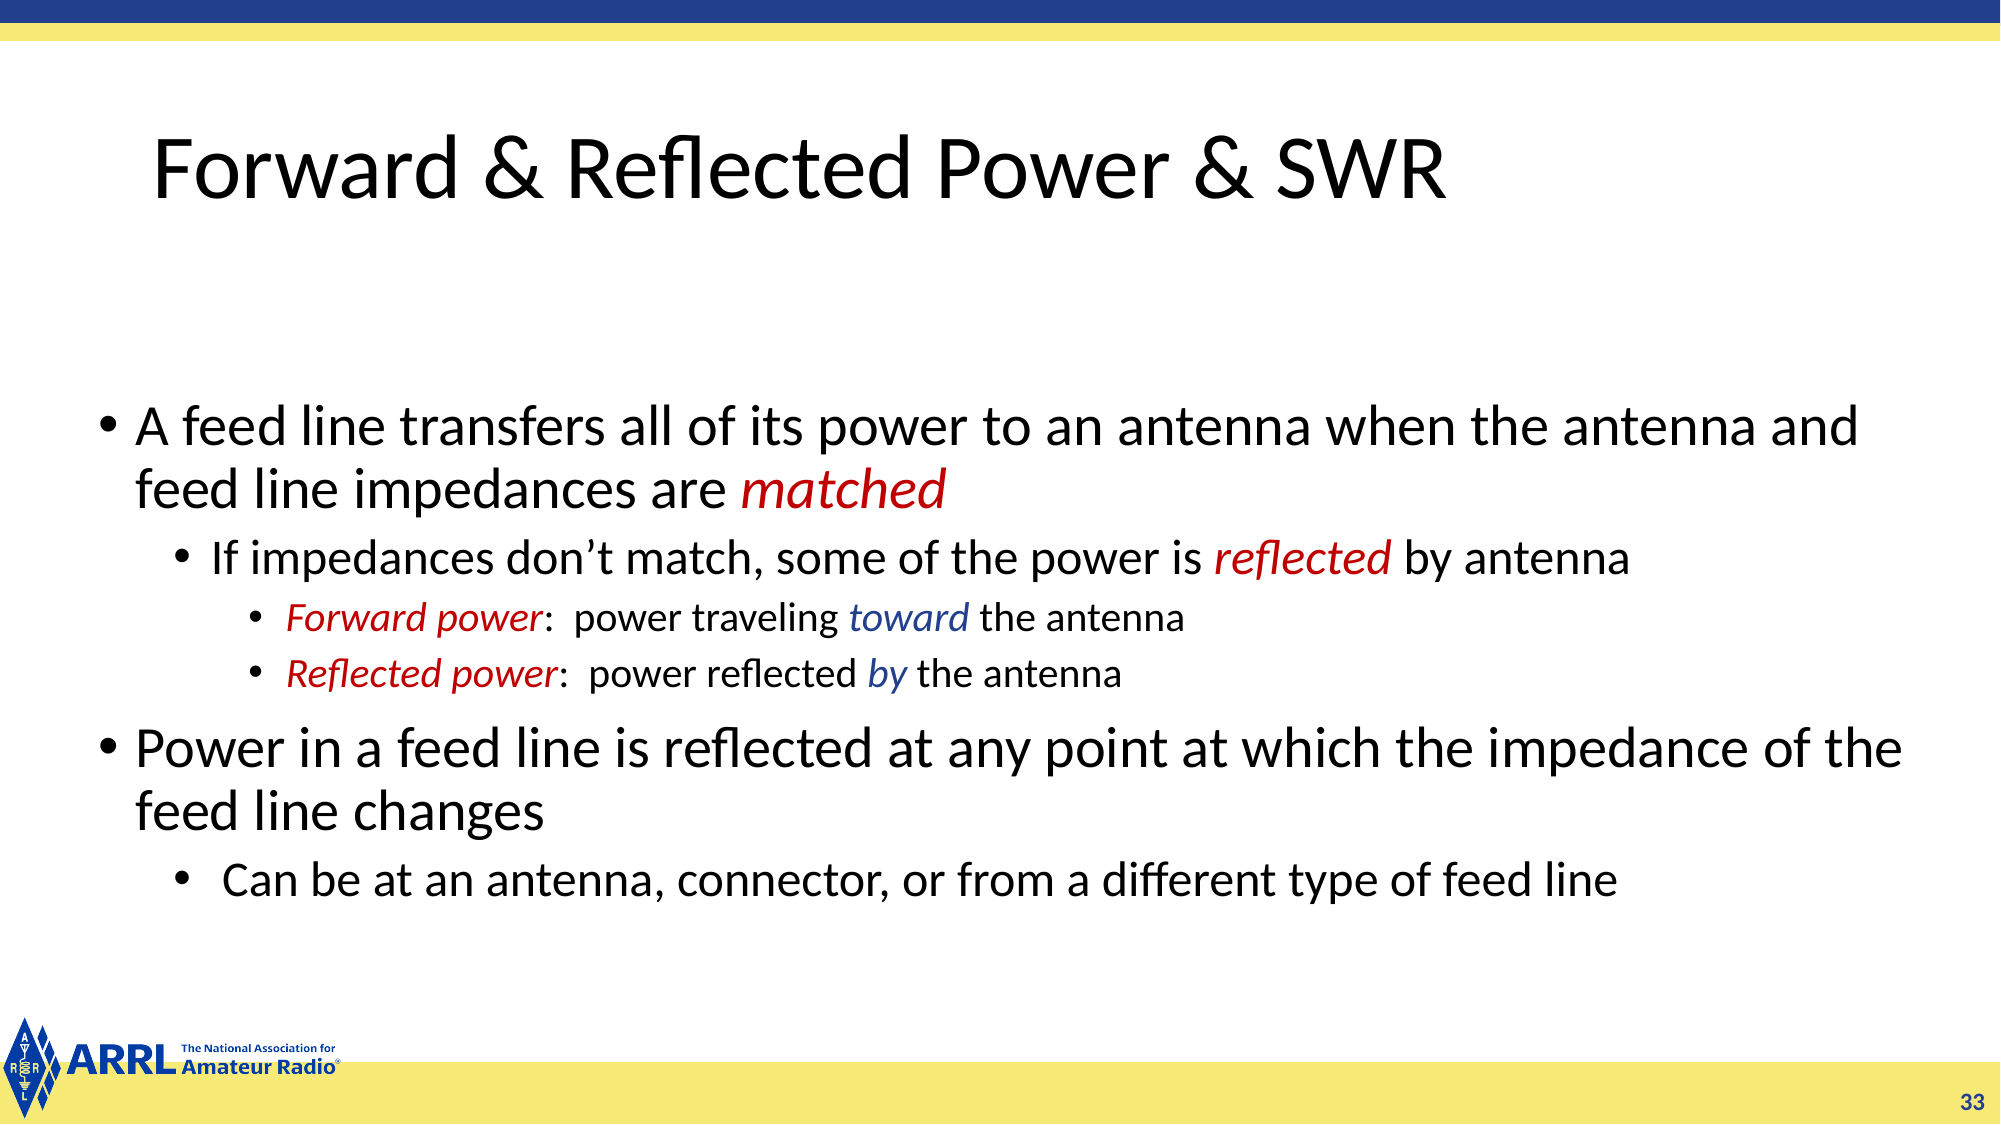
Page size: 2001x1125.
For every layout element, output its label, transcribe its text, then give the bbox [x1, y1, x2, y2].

picture [1, 1015, 342, 1121]
title Forward & Reflected Power & SWR [137, 59, 1863, 278]
list A feed line transfers all of its power to an antenna when the antenna and feed line impedances are matched If impedances don’t match, some of the power is reflected by antenna Forward power: power traveling toward the antenna Reflected power: power reflected by the antenna Power in a feed line is reflected at any point at which the impedance of the feed line changes Can be at an antenna, connector, or from a different type of feed line [83, 387, 1925, 1075]
